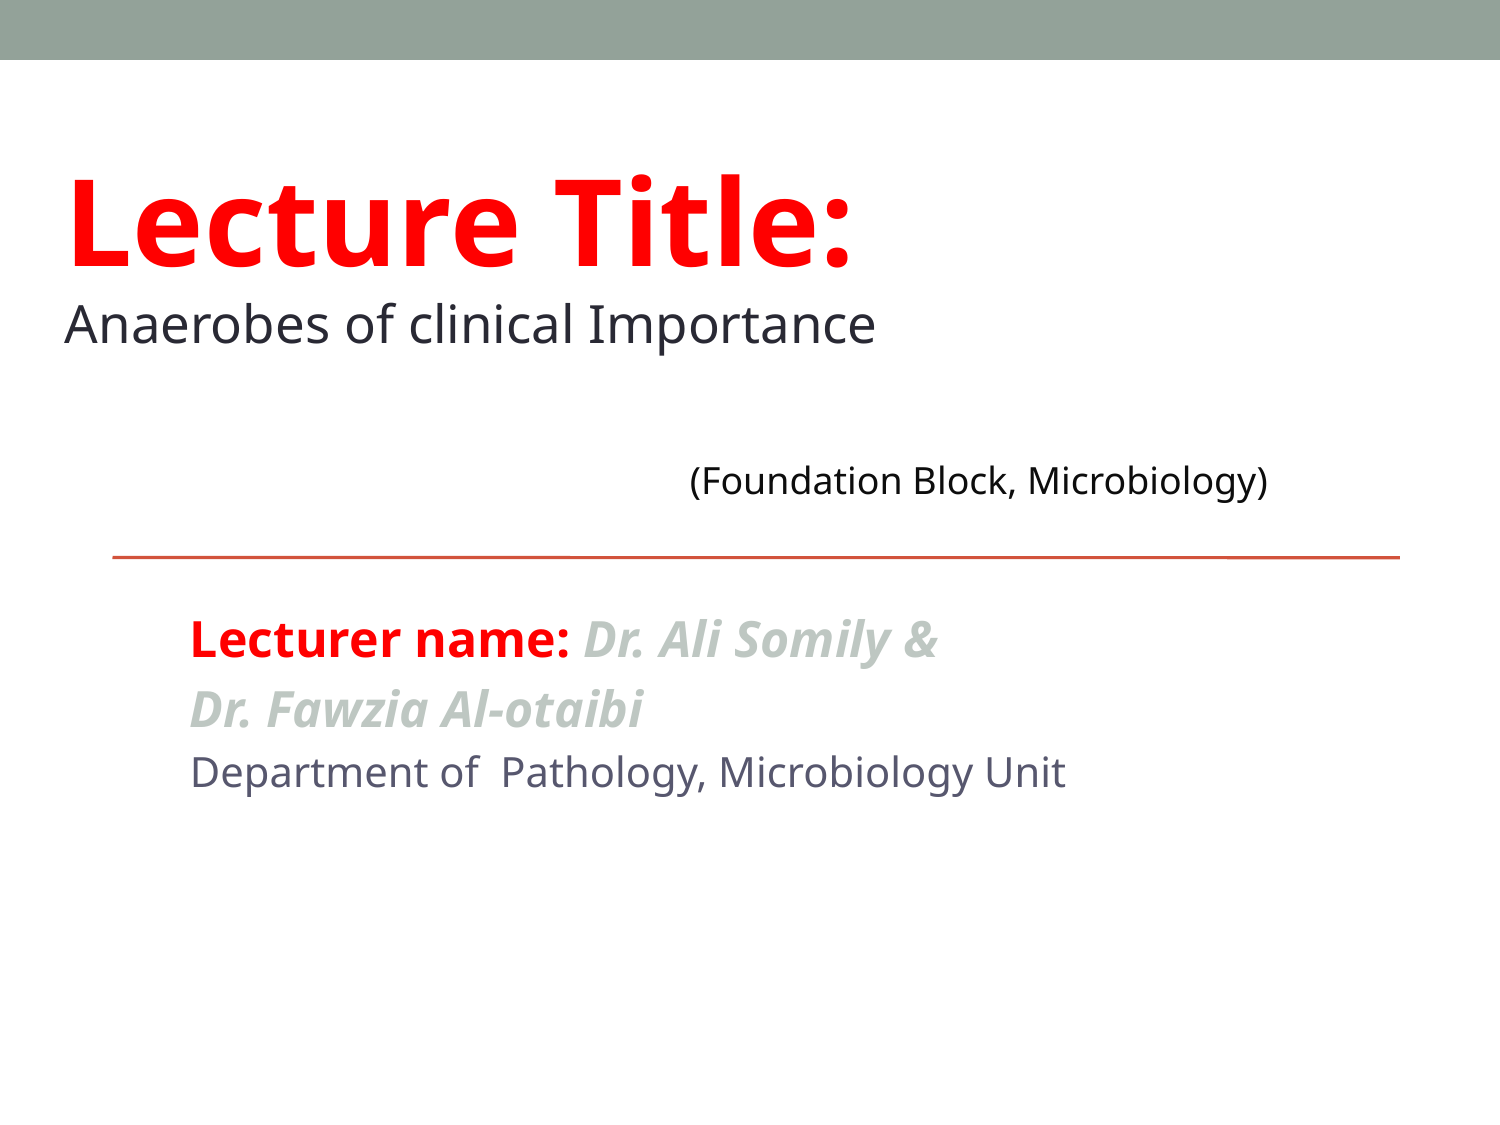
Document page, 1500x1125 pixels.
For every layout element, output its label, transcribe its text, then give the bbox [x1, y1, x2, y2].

text_box Lecture Title: Anaerobes of clinical Importance [50, 137, 1500, 450]
subtitle Lecturer name: Dr. Ali Somily & Dr. Fawzia Al-otaibi Department of Pathology, Microbiology Unit [174, 600, 1225, 888]
text_box (Foundation Block, Microbiology) [674, 449, 1350, 510]
